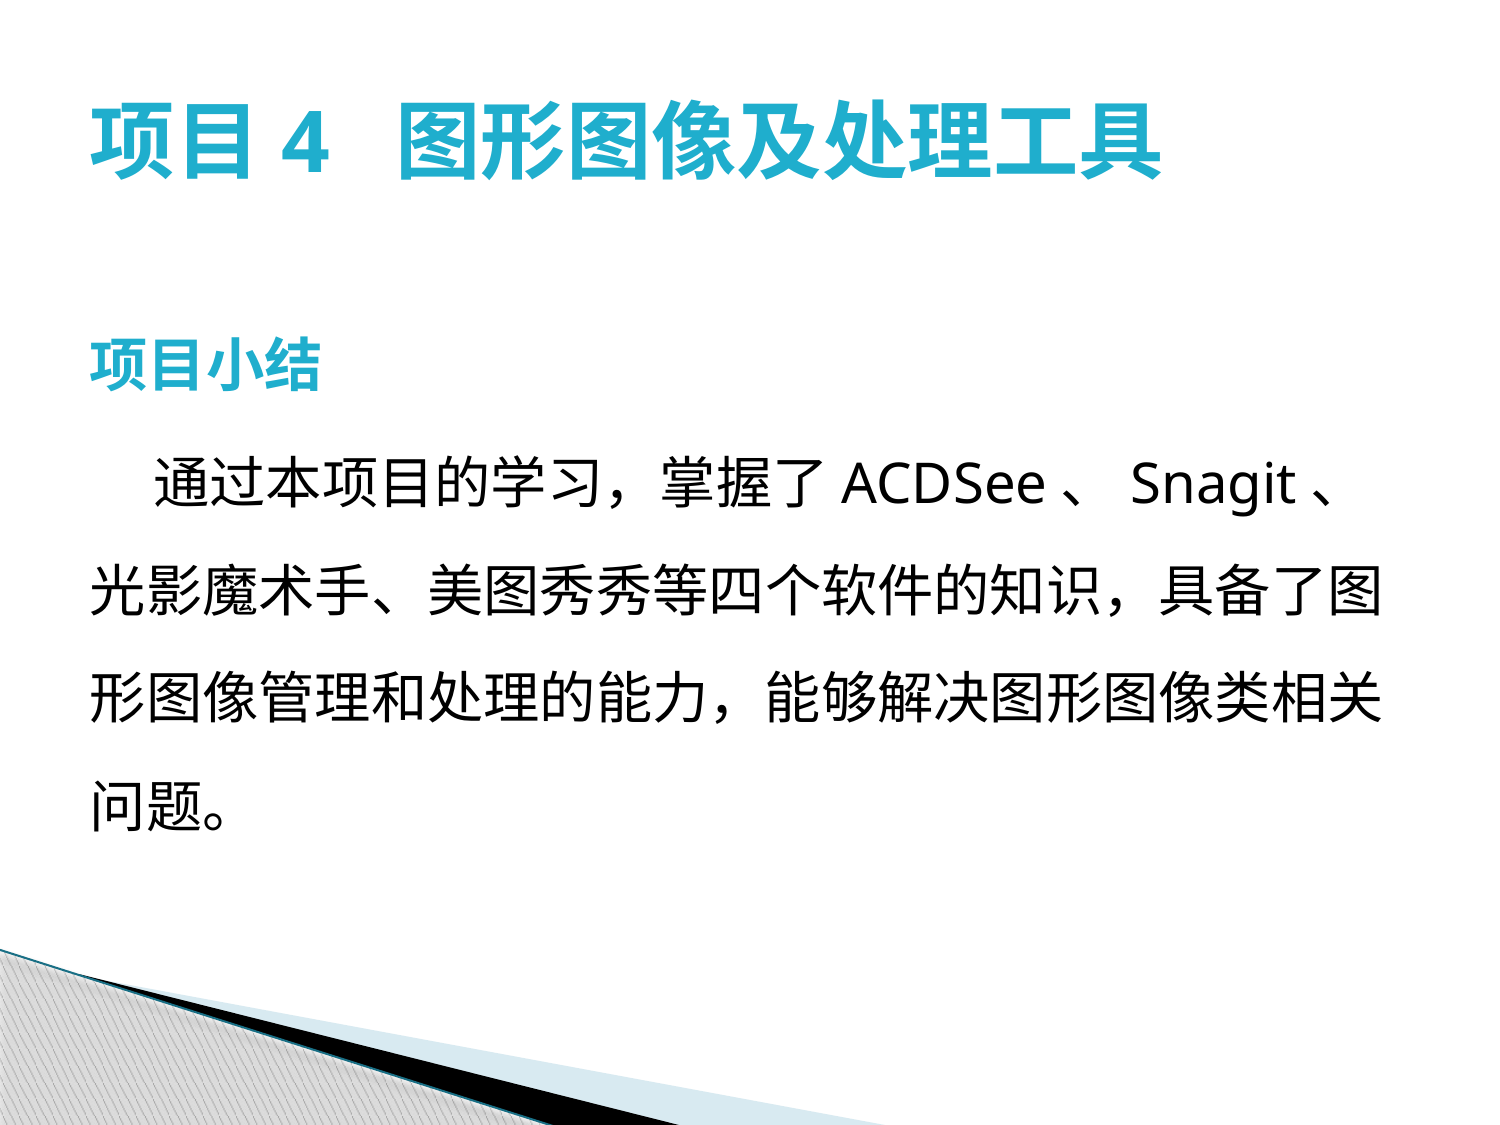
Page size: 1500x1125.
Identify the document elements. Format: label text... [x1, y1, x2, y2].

list 项目小结 通过本项目的学习，掌握了ACDSee、Snagit、光影魔术手、美图秀秀等四个软件的知识，具备了图形图像管理和处理的能力，能够解决图形图像类相关问题。 [75, 278, 1425, 1000]
title 项目4 图形图像及处理工具 [75, 45, 1425, 233]
